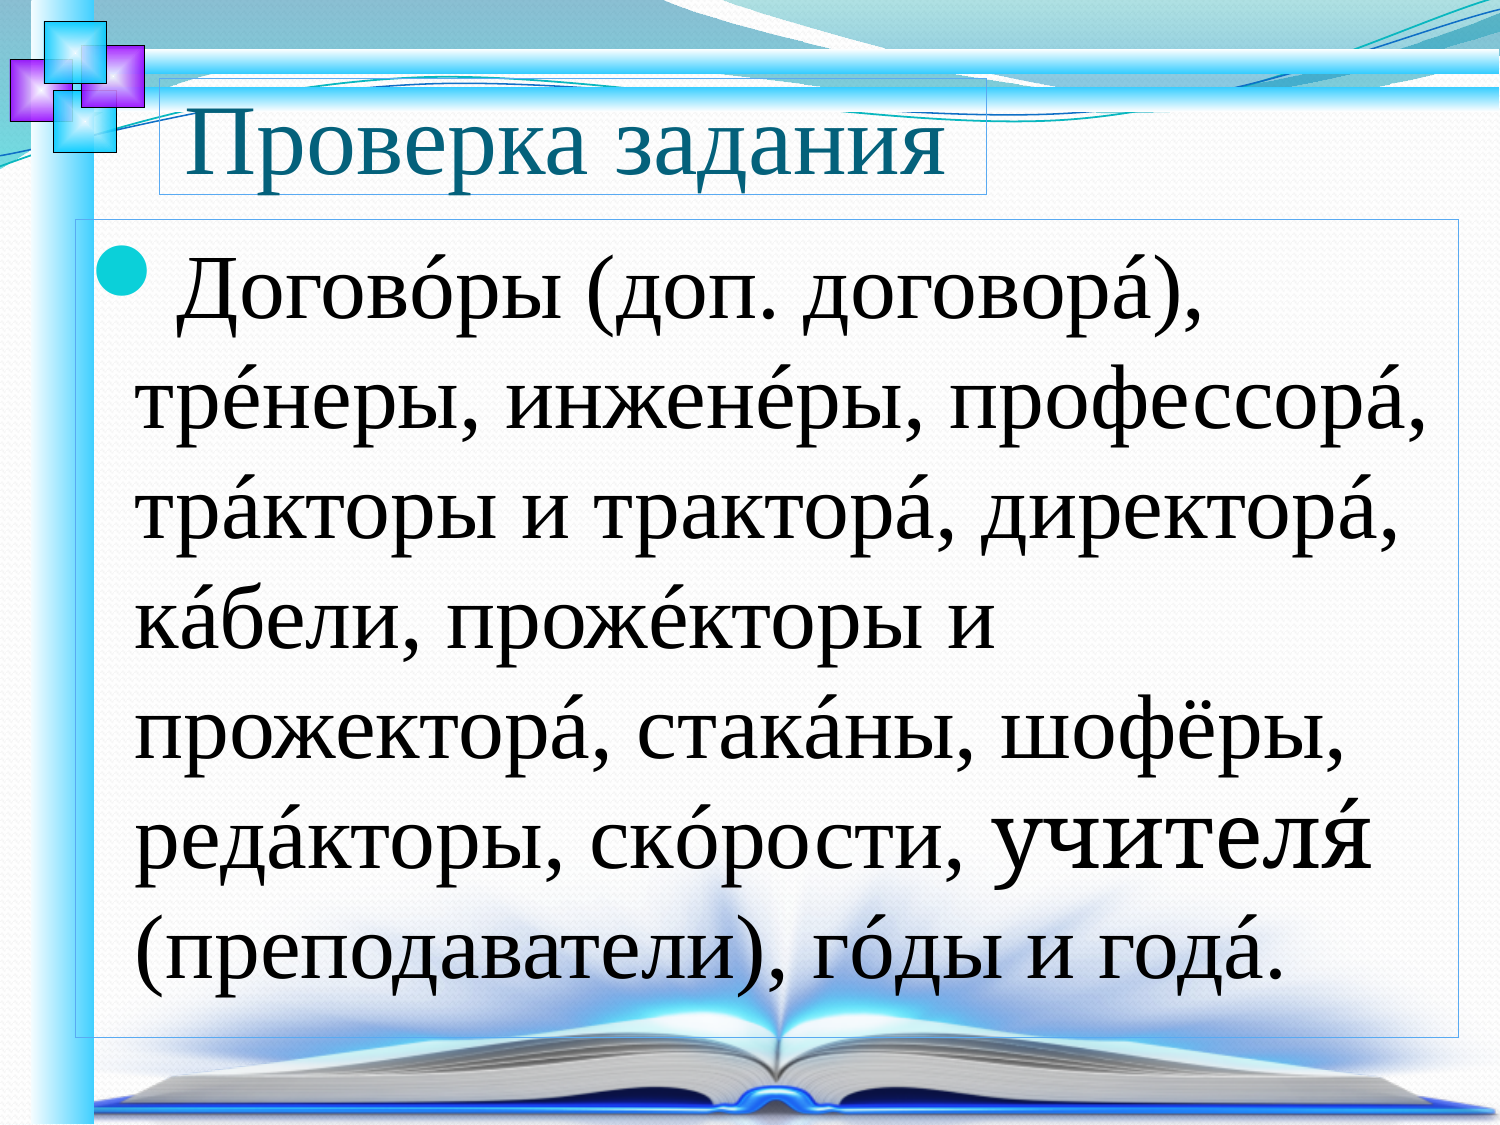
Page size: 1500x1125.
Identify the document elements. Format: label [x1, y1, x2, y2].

text_box [9, 0, 1500, 1124]
